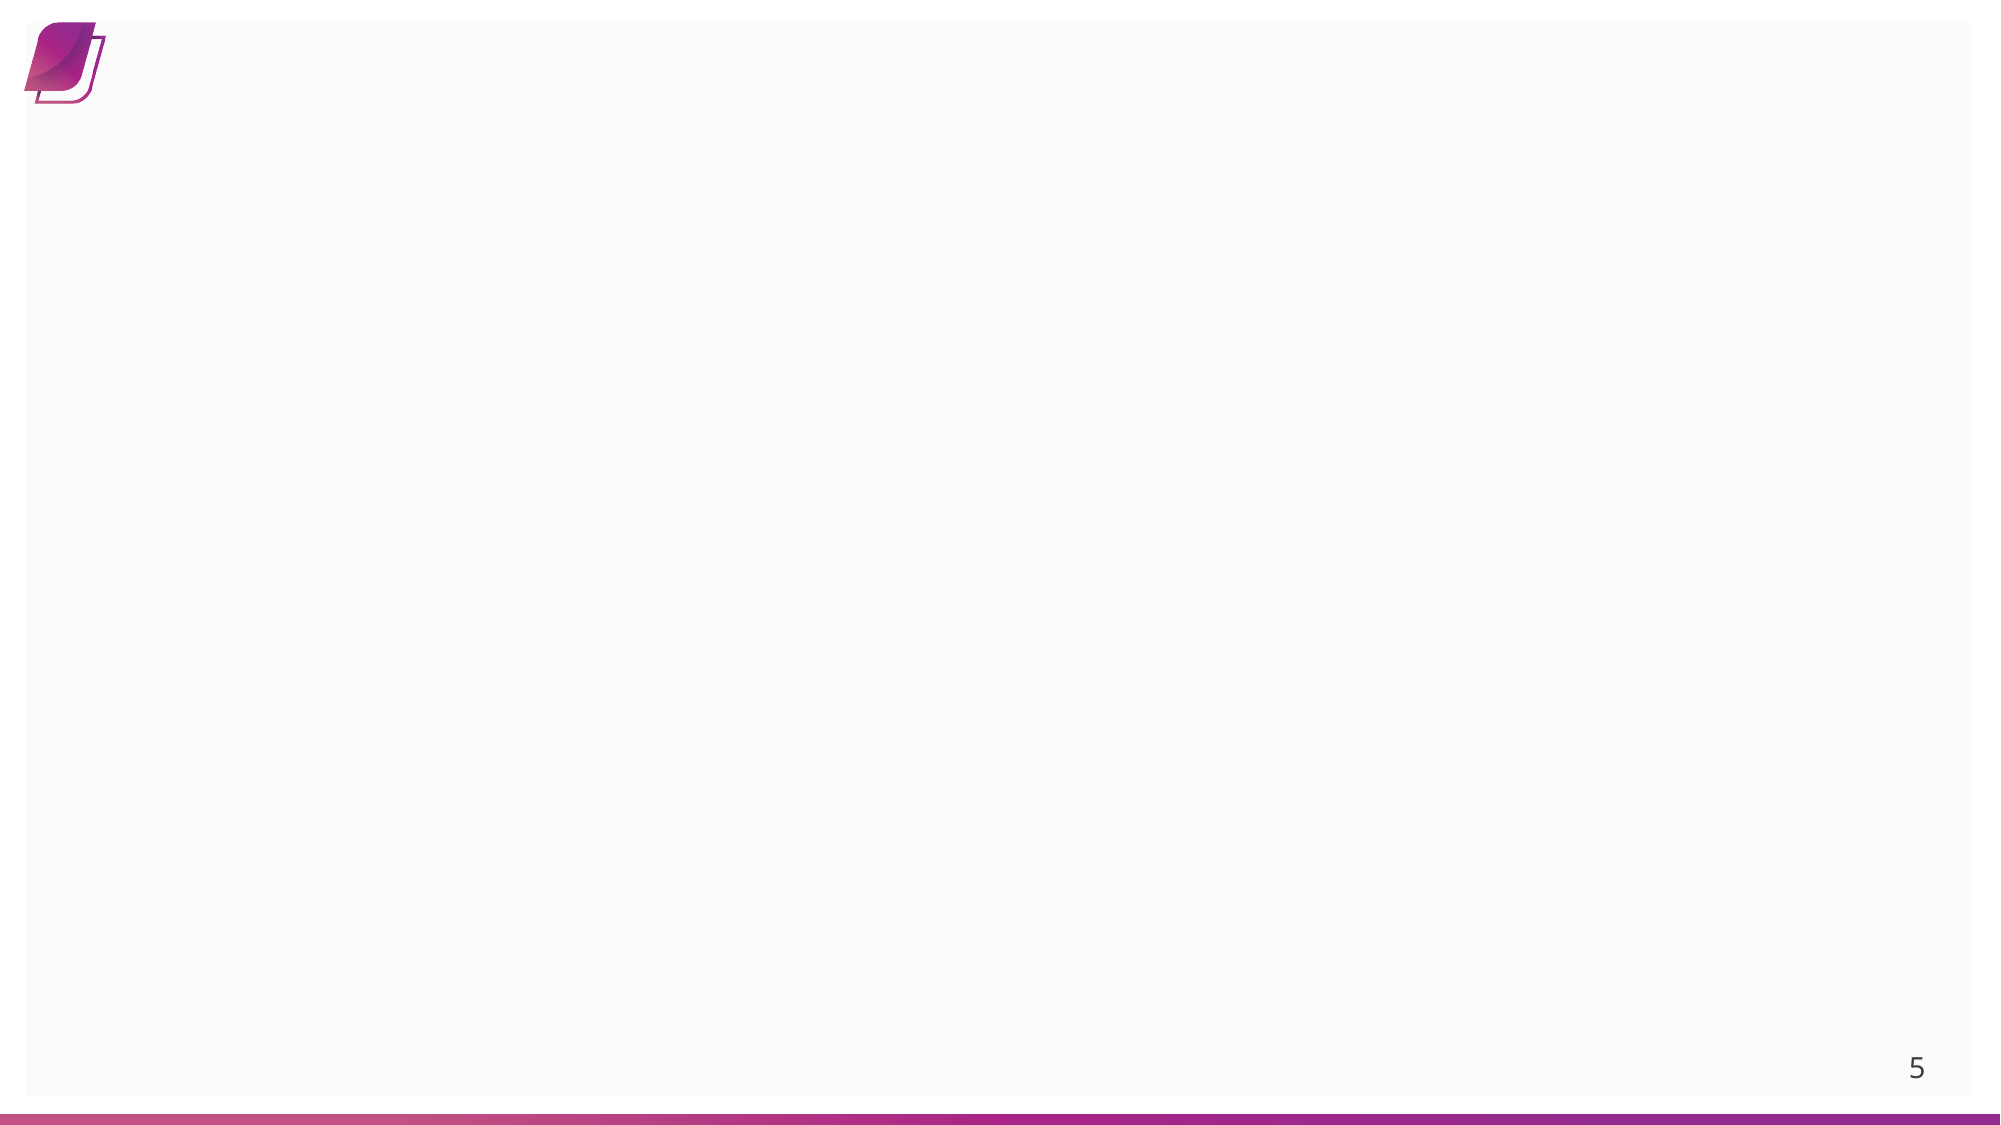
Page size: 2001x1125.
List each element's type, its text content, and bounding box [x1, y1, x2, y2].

slide_number 5 [1490, 1039, 1941, 1100]
picture [0, 1114, 2000, 1125]
picture [24, 22, 106, 104]
